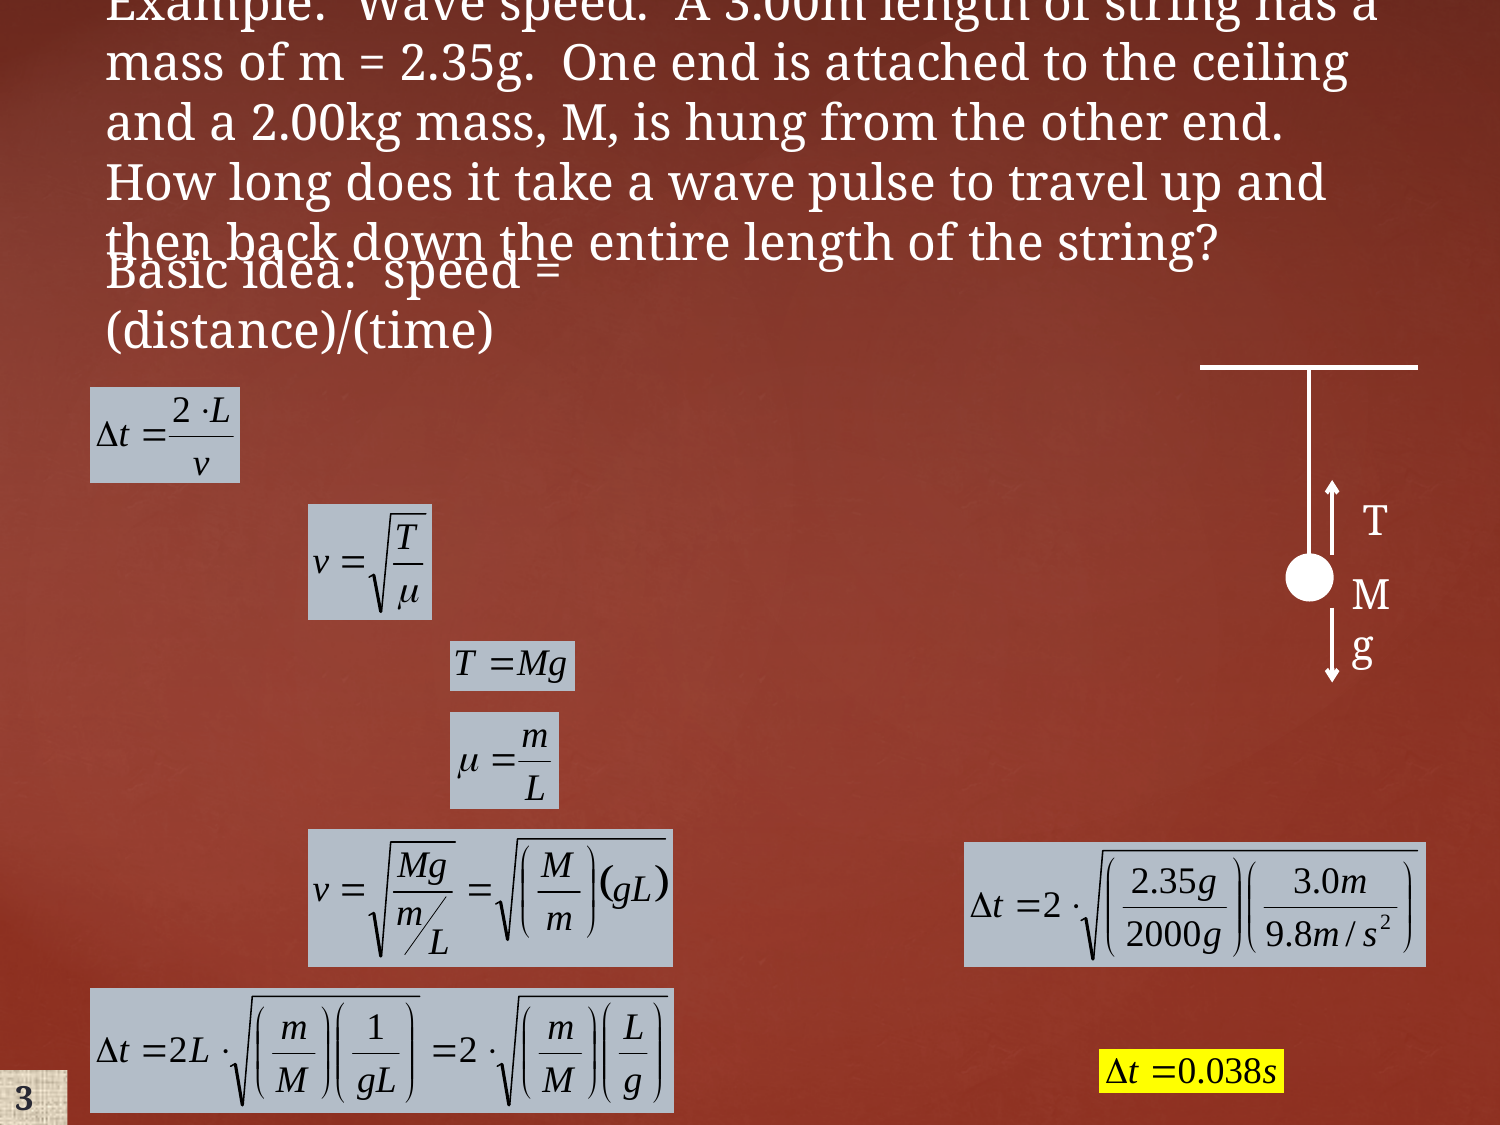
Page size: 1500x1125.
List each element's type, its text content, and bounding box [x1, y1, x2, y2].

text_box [1098, 1048, 1285, 1094]
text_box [89, 987, 675, 1114]
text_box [306, 503, 433, 621]
text_box Basic idea: speed = (distance)/(time) [89, 298, 855, 366]
text_box 3 [0, 1070, 68, 1125]
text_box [89, 386, 241, 484]
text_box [1199, 366, 1427, 683]
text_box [449, 640, 576, 692]
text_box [449, 711, 560, 809]
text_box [963, 841, 1427, 968]
text_box Example: Wave speed. A 3.00m length of string has a mass of m = 2.35g. One end is attached to the ceiling and a 2.00kg mass, M, is hung from the other end. How long does it take a wave pulse to travel up and then back down the entire length of the string? [90, 29, 1416, 278]
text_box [306, 828, 674, 968]
